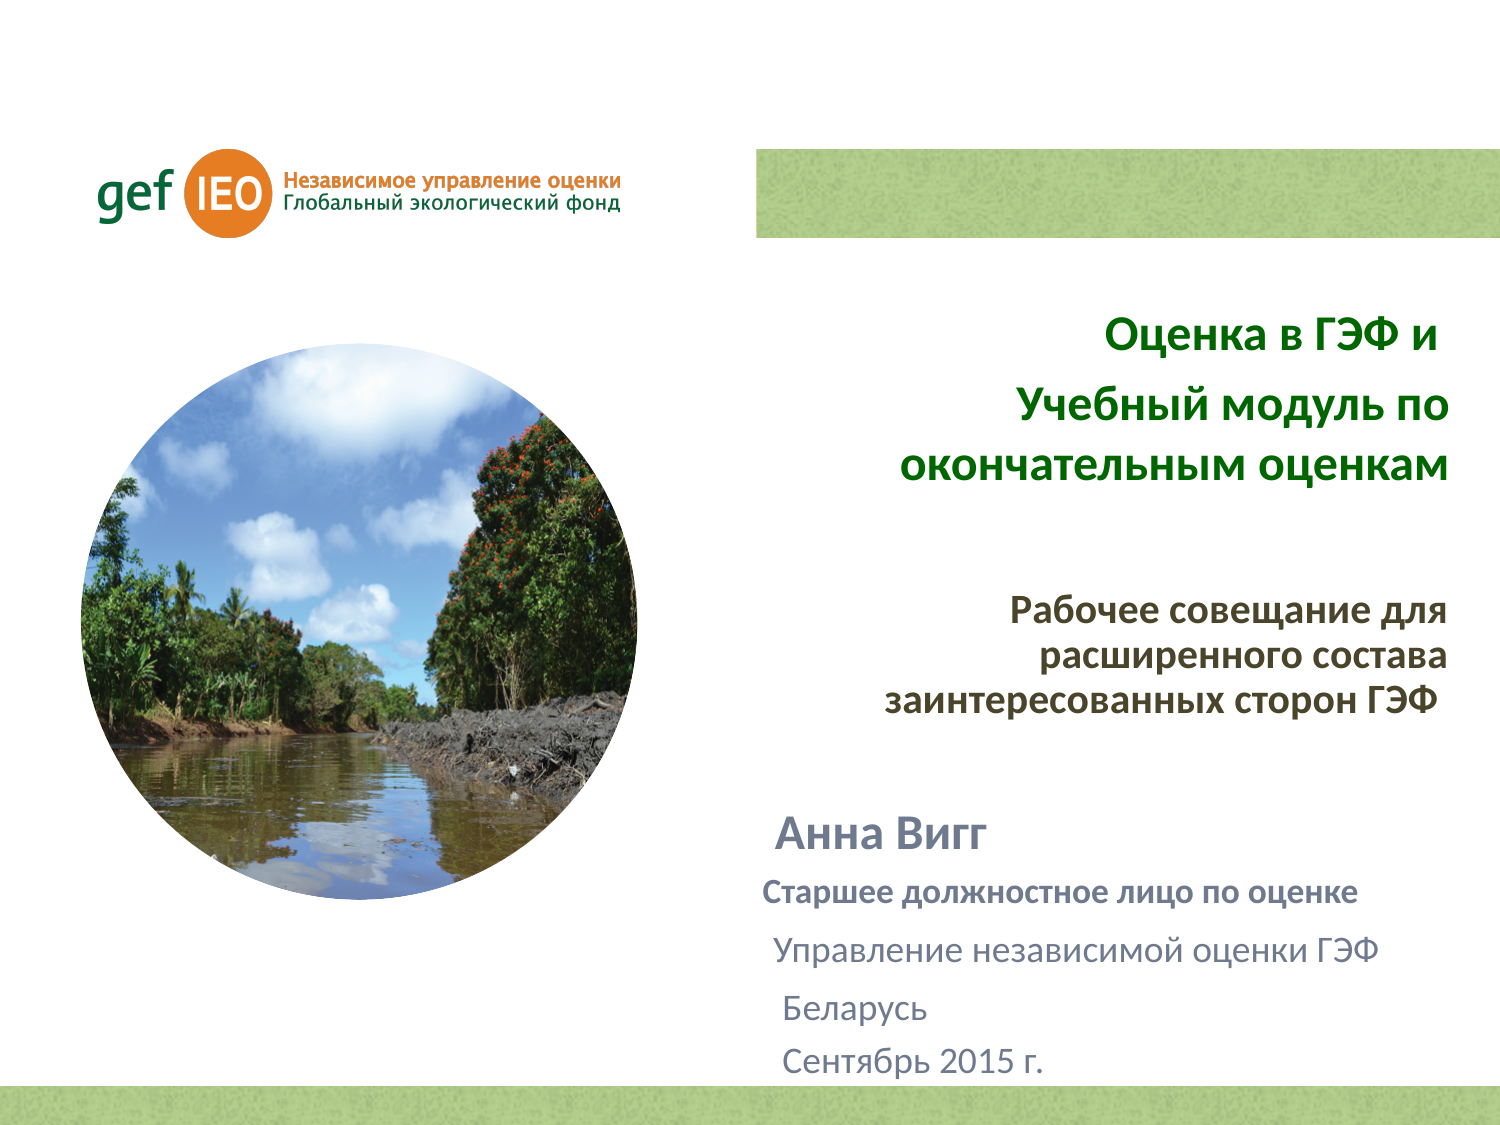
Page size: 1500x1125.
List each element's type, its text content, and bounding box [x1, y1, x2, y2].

picture [0, 1086, 1500, 1125]
list Старшее должностное лицо по оценке [754, 859, 1471, 926]
picture [80, 343, 638, 900]
text_box Рабочее совещание для расширенного состава заинтересованных сторон ГЭФ [773, 587, 1449, 738]
text_box Управление независимой оценки ГЭФ [773, 924, 1500, 988]
picture [98, 149, 620, 238]
text_box Беларусь Сентябрь 2015 г. [774, 975, 1338, 1089]
text_box Анна Вигг [774, 799, 1500, 875]
picture [756, 149, 1500, 238]
text_box Оценка в ГЭФ и Учебный модуль по окончательным оценкам [774, 299, 1450, 500]
